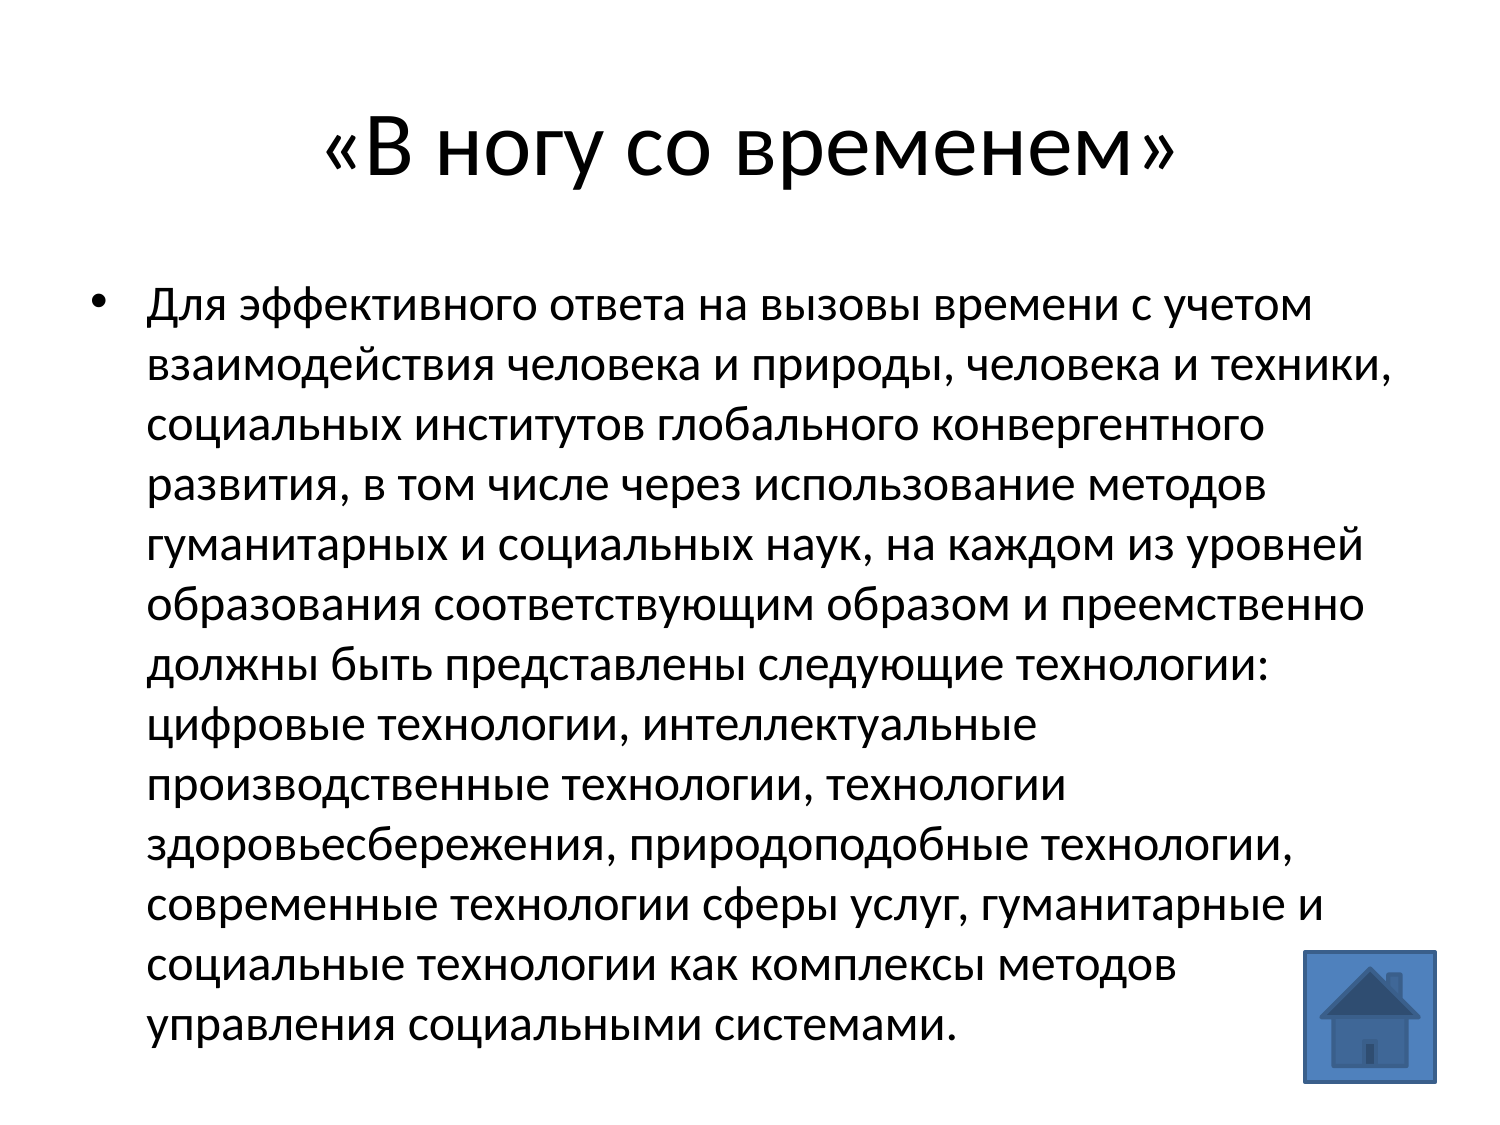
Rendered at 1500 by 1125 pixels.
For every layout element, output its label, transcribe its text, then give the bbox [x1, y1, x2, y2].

title «В ногу со временем» [75, 45, 1425, 233]
list Для эффективного ответа на вызовы времени с учетом взаимодействия человека и природы, человека и техники, социальных институтов глобального конвергентного развития, в том числе через использование методов гуманитарных и социальных наук, на каждом из уровней образования соответствующим образом и преемственно должны быть представлены следующие технологии: цифровые технологии, интеллектуальные производственные технологии, технологии здоровьесбережения, природоподобные технологии, современные технологии сферы услуг, гуманитарные и социальные технологии как комплексы методов управления социальными системами. [75, 262, 1425, 1058]
text_box [1303, 950, 1437, 1084]
